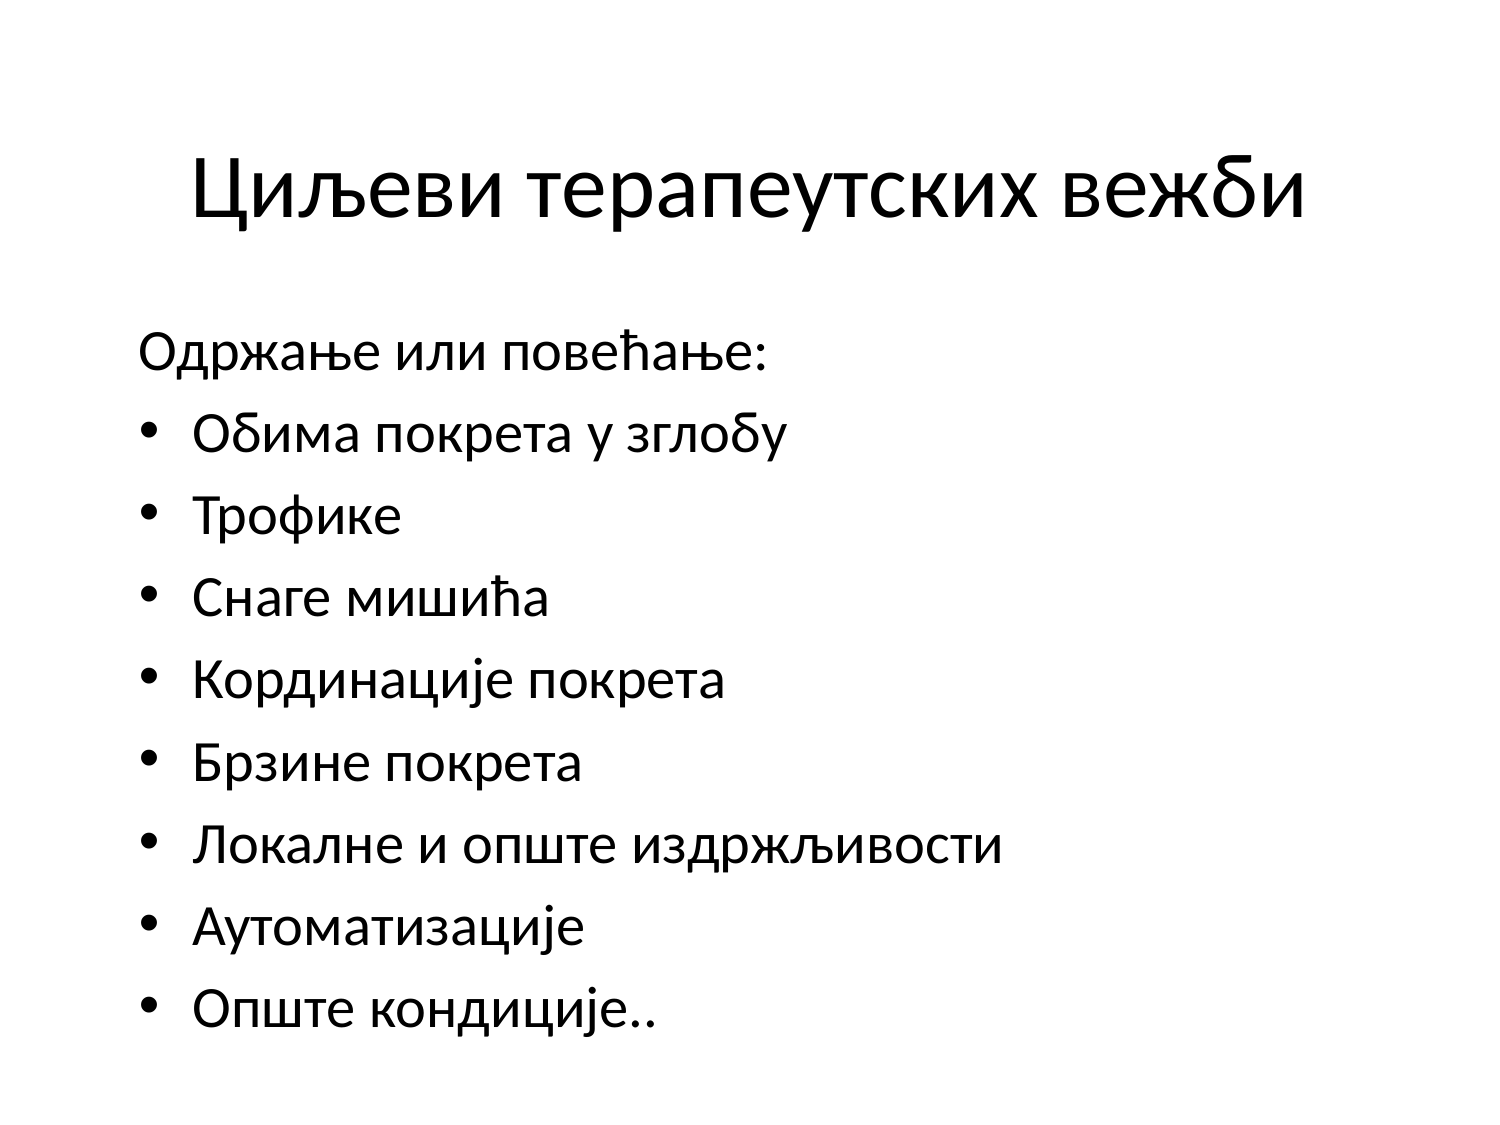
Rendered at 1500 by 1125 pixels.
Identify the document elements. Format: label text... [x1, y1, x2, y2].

list Одржање или повећање: Обима покрета у зглобу Трофике Снаге мишића Кординације покрета Брзине покрета Локалне и опште издржљивости Аутоматизације Опште кондиције.. [123, 304, 1425, 1047]
title Циљеви терапеутских вежби [75, 86, 1425, 275]
